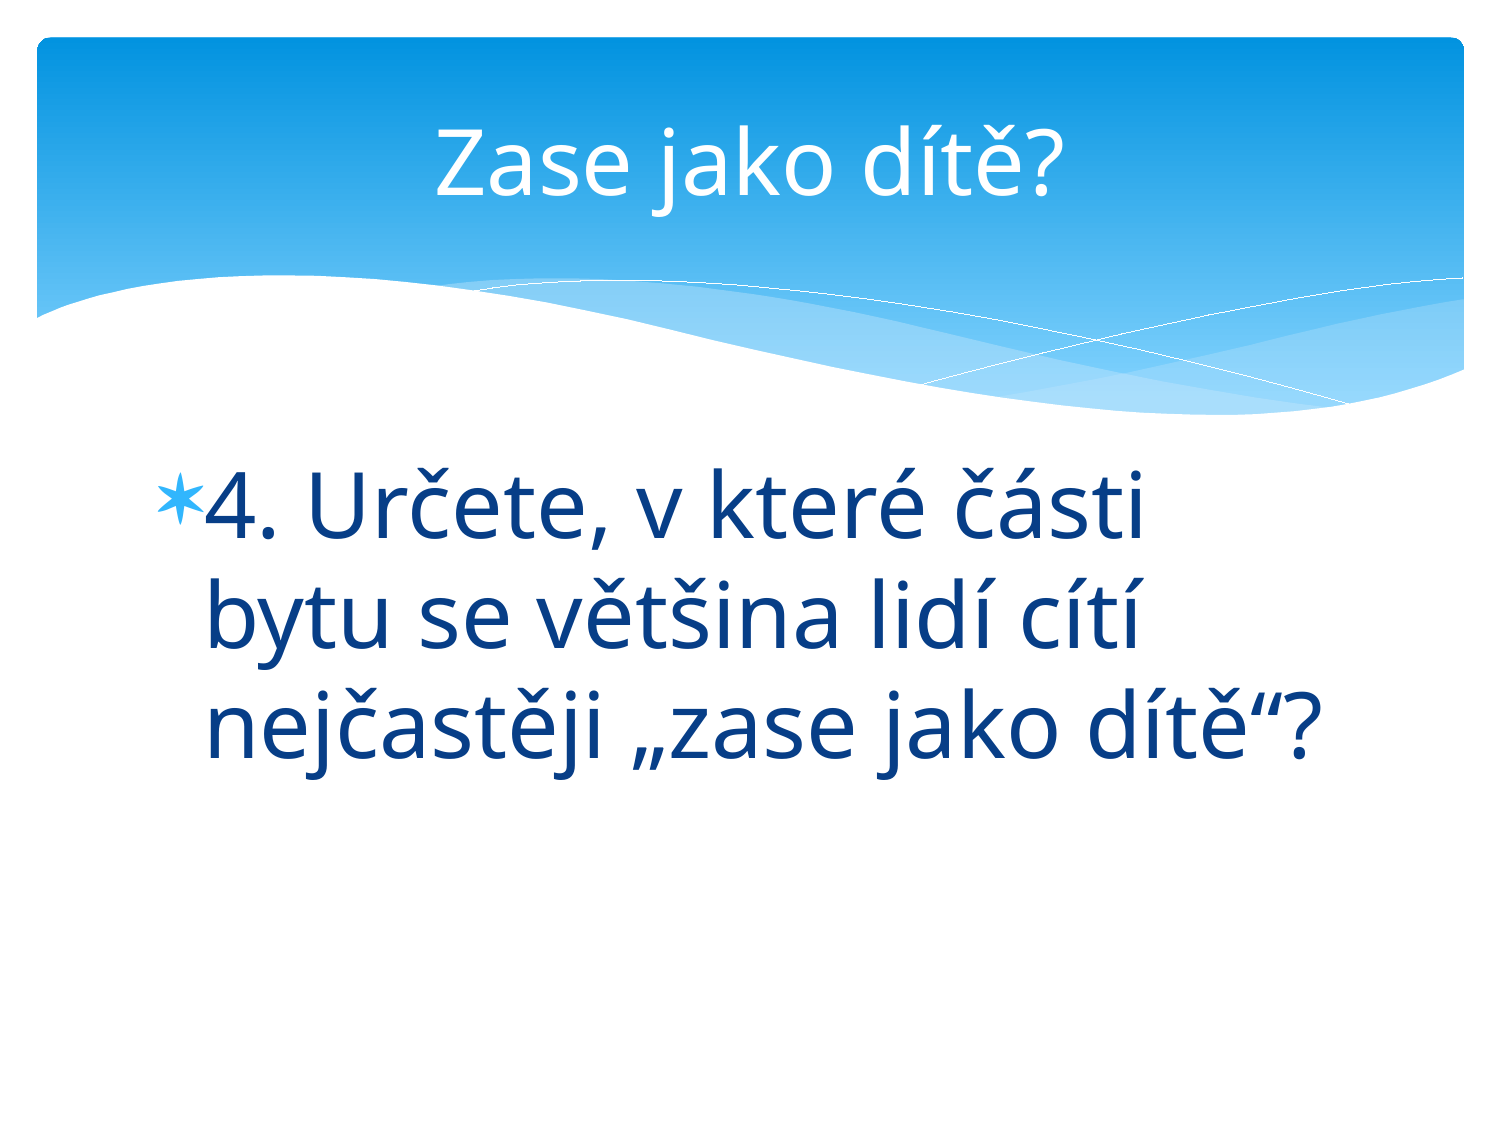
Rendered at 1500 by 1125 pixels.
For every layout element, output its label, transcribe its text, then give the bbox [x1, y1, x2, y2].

title Zase jako dítě? [75, 55, 1425, 261]
list 4. Určete, v které části bytu se většina lidí cítí nejčastěji „zase jako dítě“? [143, 438, 1359, 1005]
